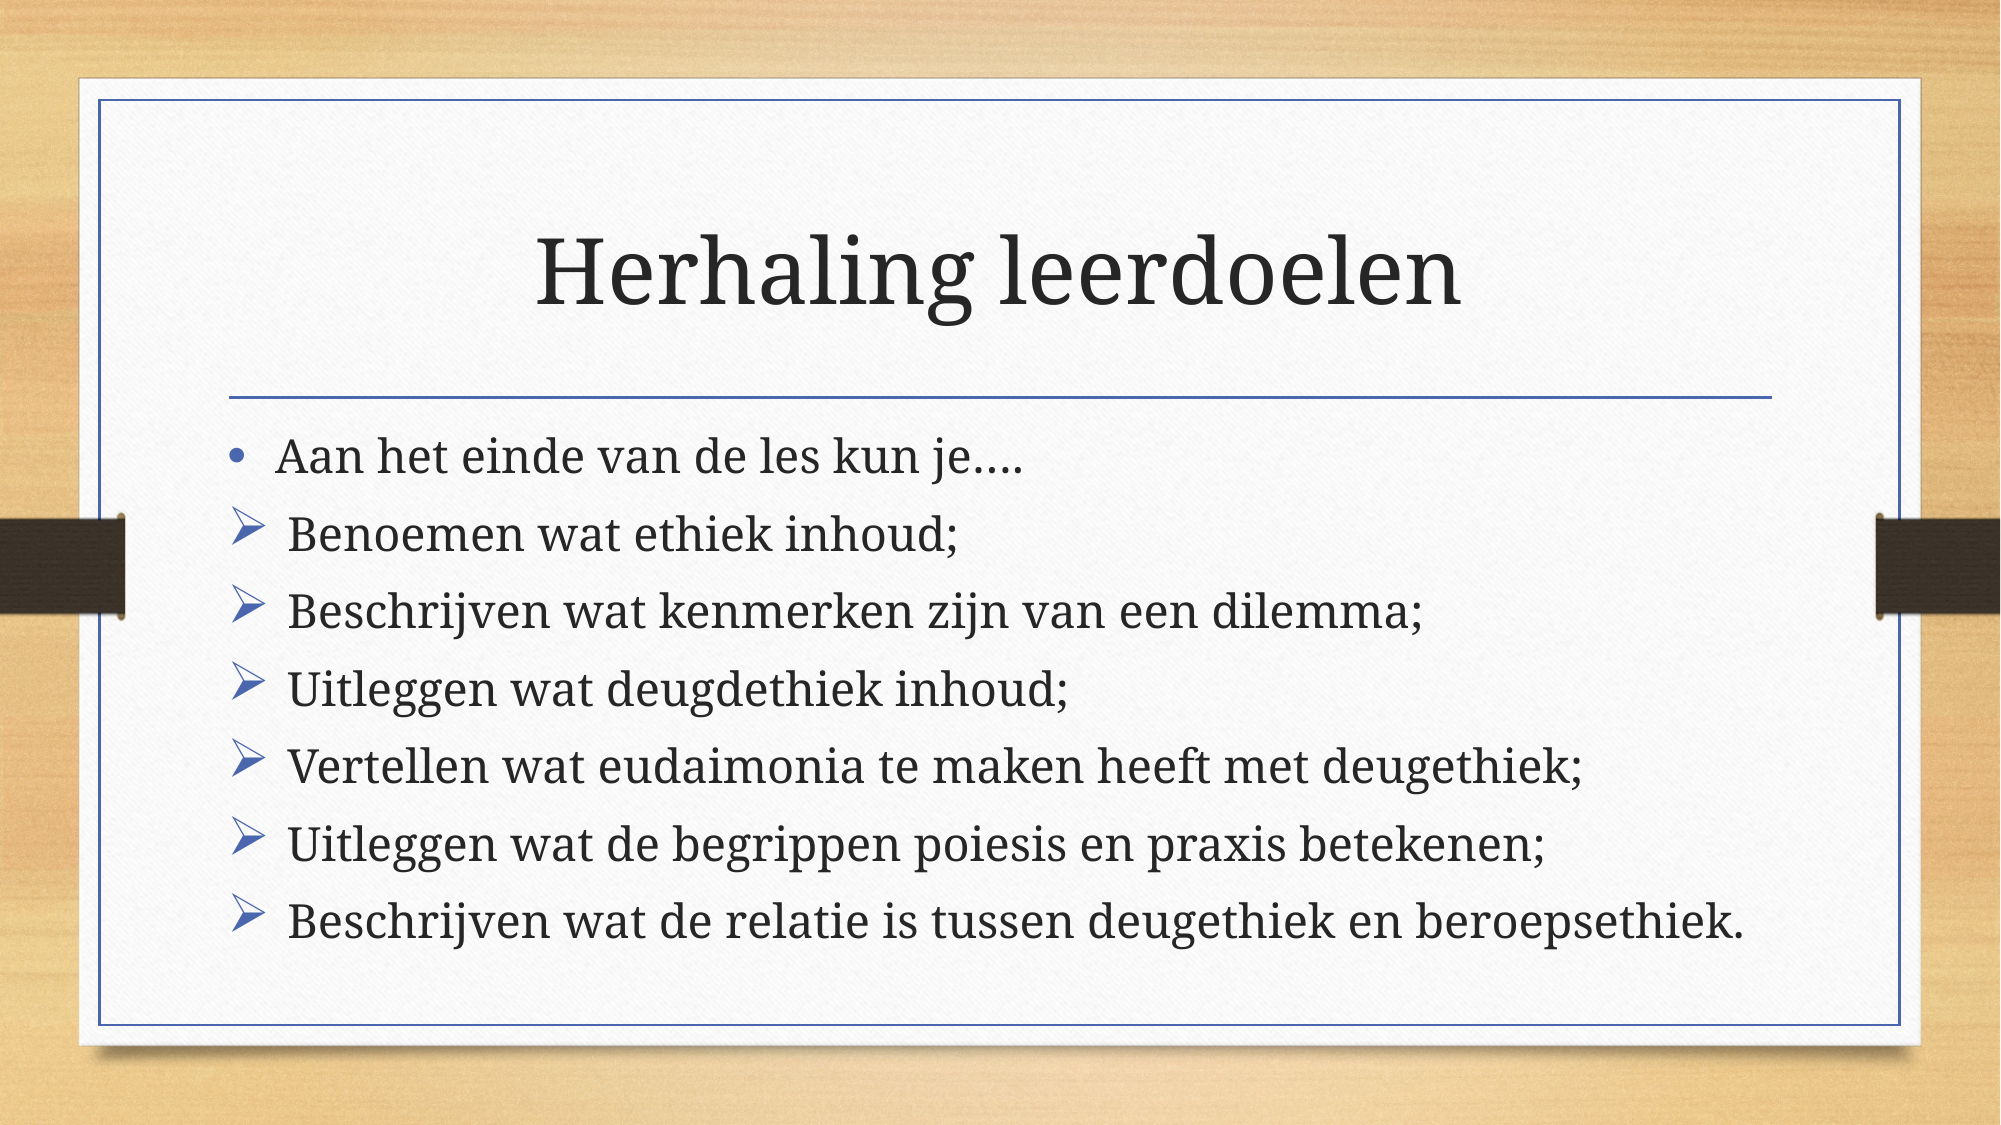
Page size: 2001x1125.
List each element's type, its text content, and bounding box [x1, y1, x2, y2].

picture [0, 0, 2001, 1125]
title Herhaling leerdoelen [212, 161, 1788, 375]
list Aan het einde van de les kun je…. Benoemen wat ethiek inhoud; Beschrijven wat kenmerken zijn van een dilemma; Uitleggen wat deugdethiek inhoud; Vertellen wat eudaimonia te maken heeft met deugethiek; Uitleggen wat de begrippen poiesis en praxis betekenen; Beschrijven wat de relatie is tussen deugethiek en beroepsethiek. [212, 419, 1788, 964]
